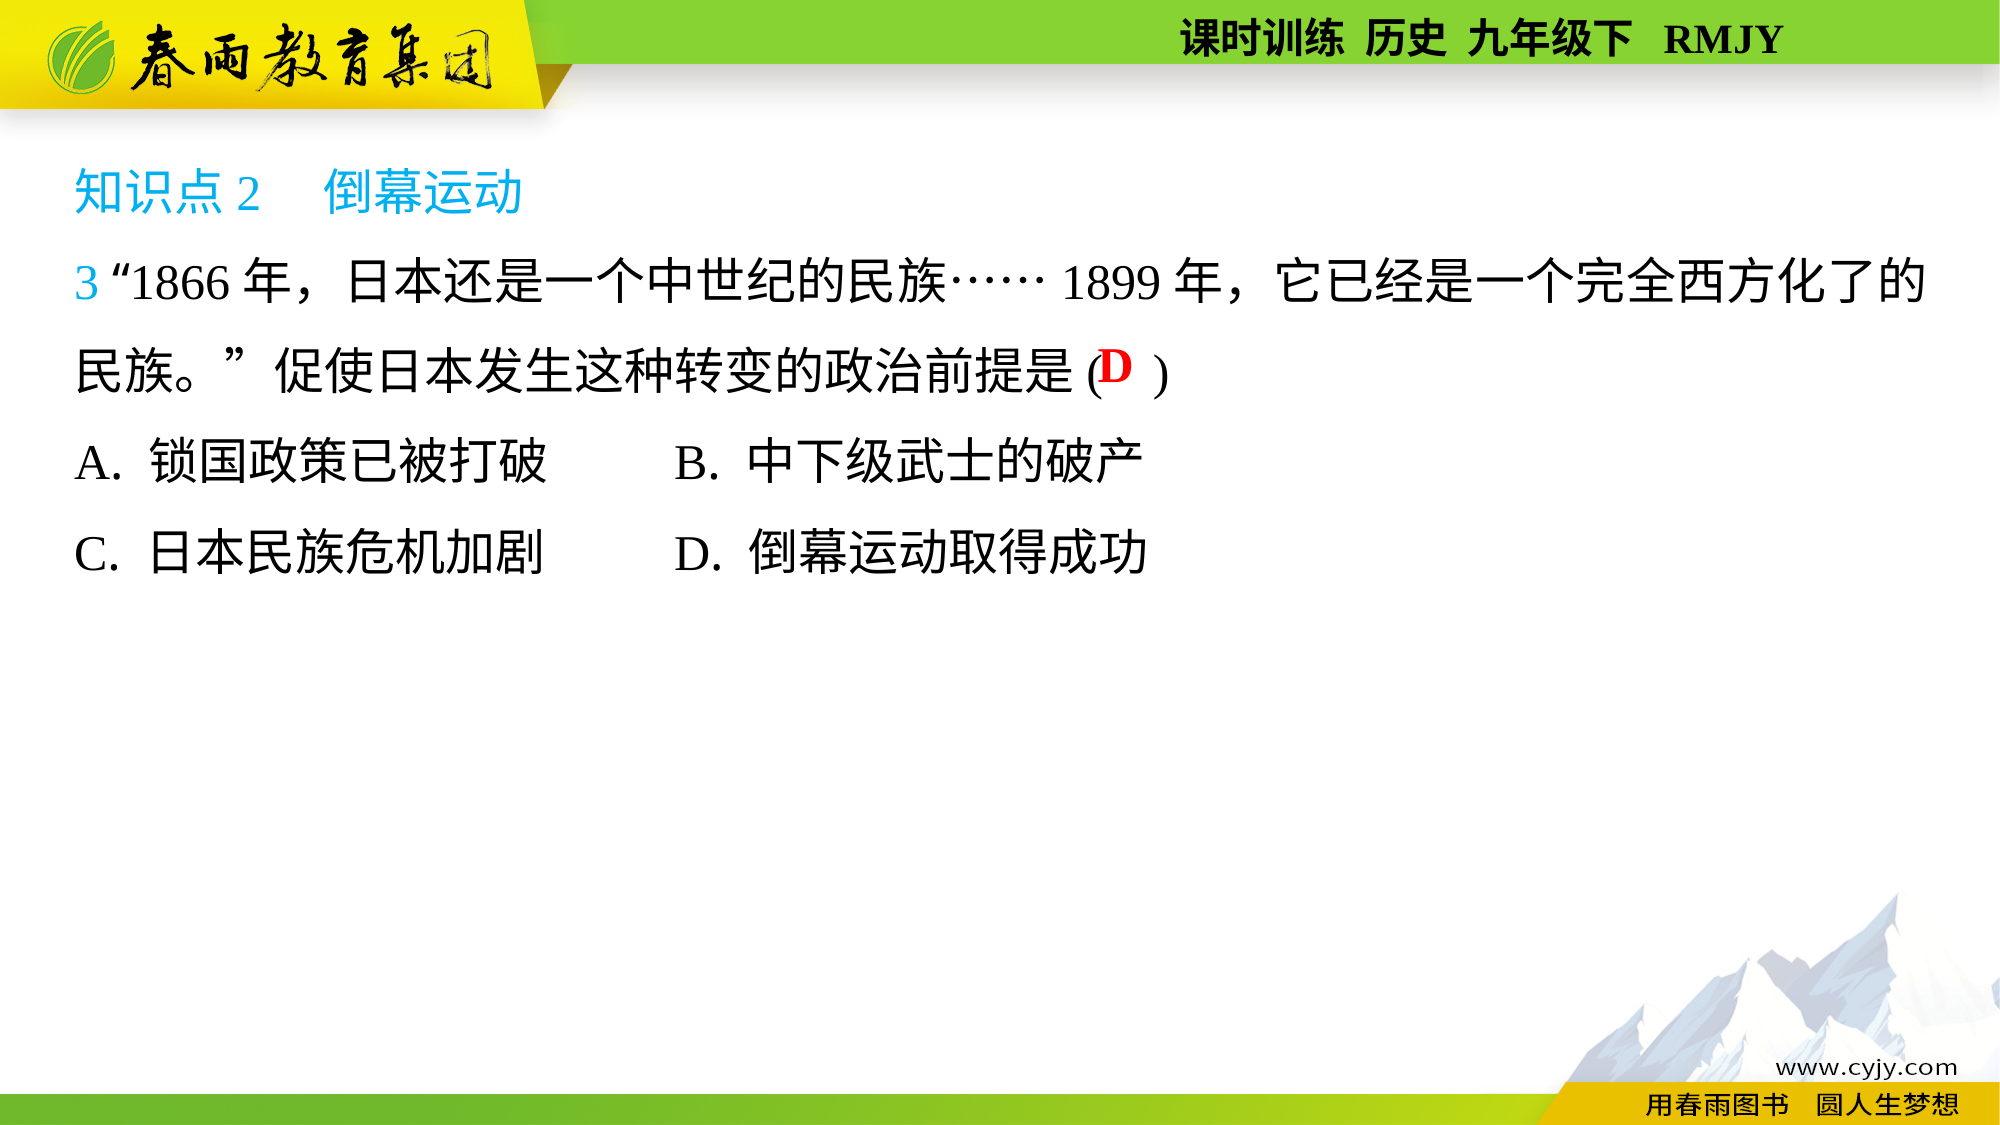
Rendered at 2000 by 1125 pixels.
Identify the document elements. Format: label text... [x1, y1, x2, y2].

list 知识点2 倒幕运动 3 “1866年，日本还是一个中世纪的民族……1899年，它已经是一个完全西方化了的民族。”促使日本发生这种转变的政治前提是( ) A. 锁国政策已被打破 B. 中下级武士的破产 C. 日本民族危机加剧 D. 倒幕运动取得成功 [59, 122, 1944, 592]
picture [0, 0, 2000, 1125]
text_box D [1083, 324, 1149, 400]
